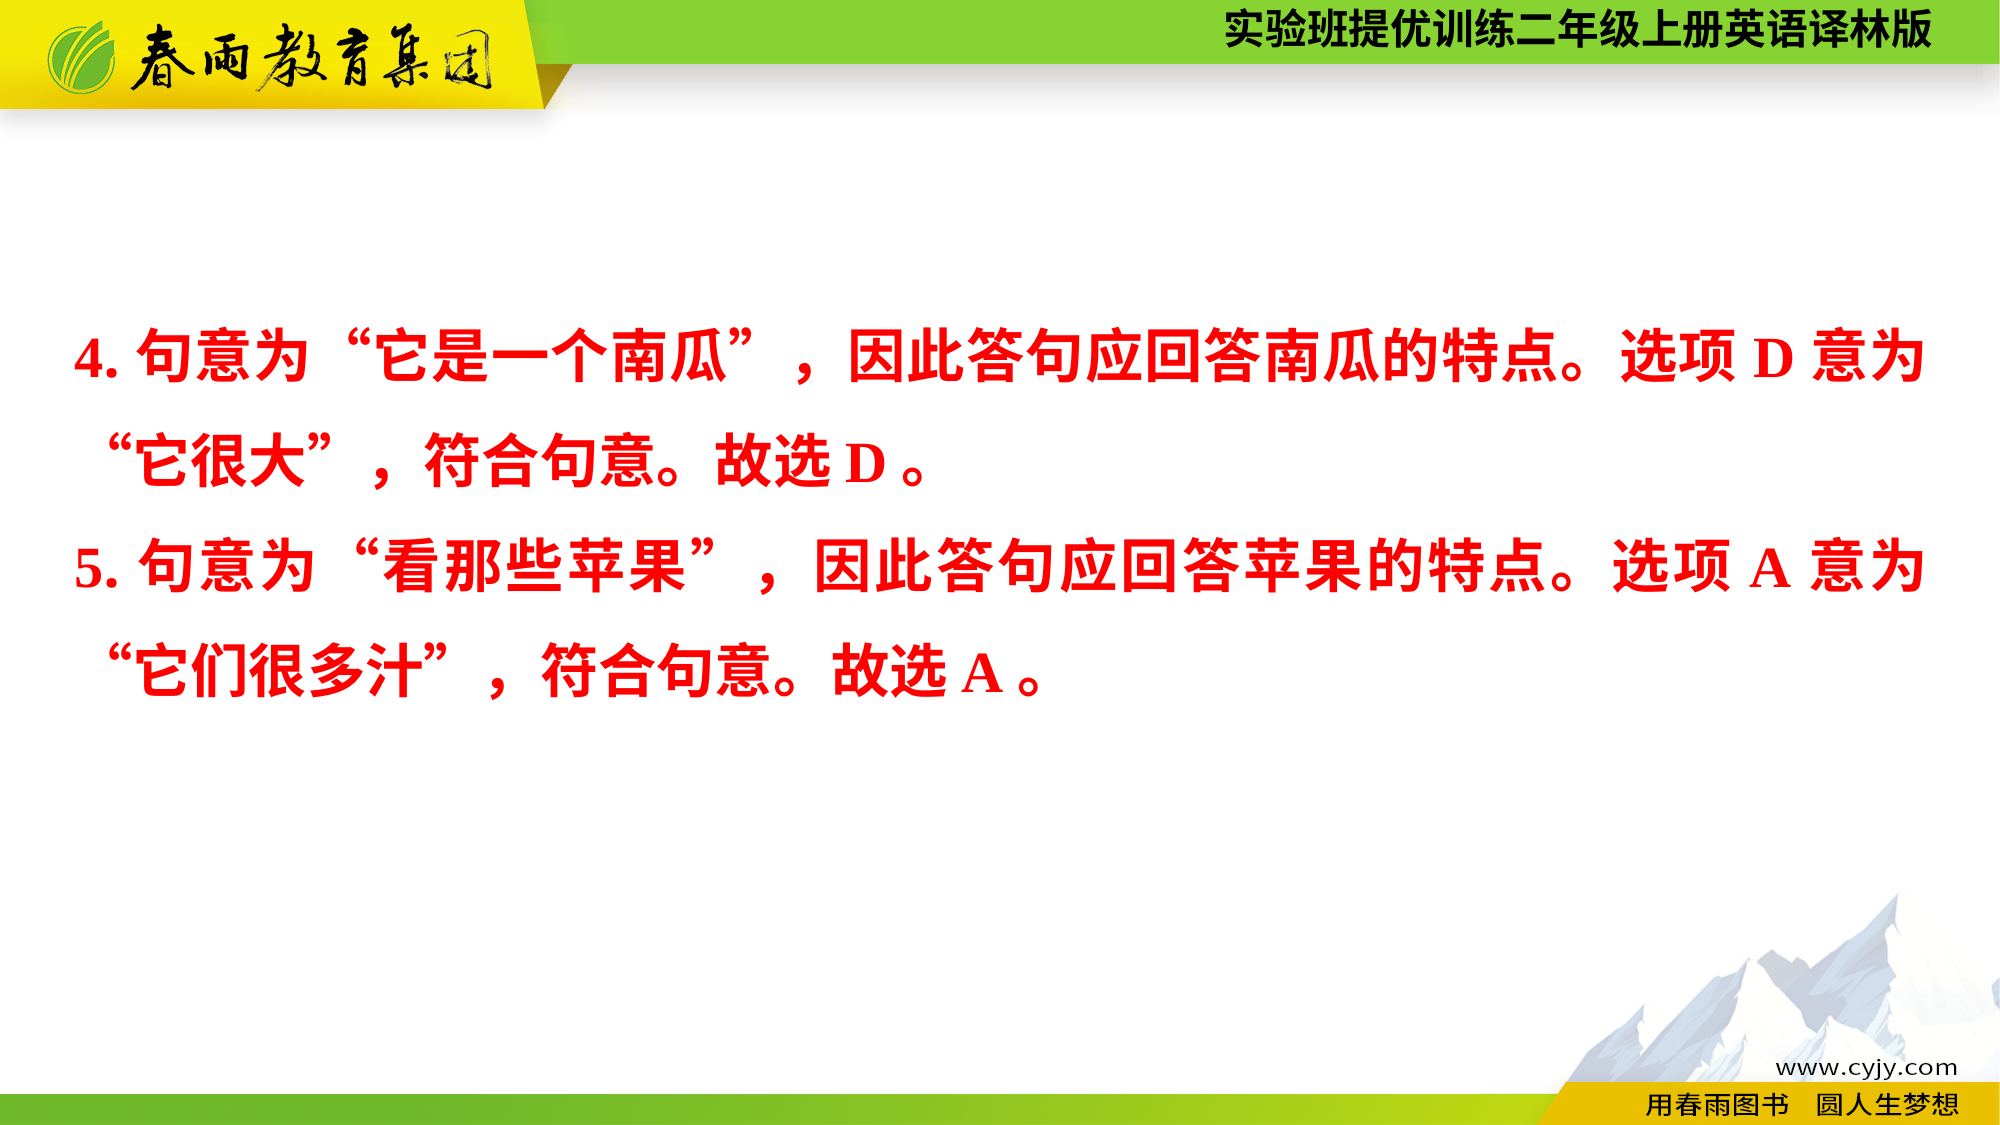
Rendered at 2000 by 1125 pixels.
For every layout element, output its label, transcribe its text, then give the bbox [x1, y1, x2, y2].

list 4.句意为“它是一个南瓜”，因此答句应回答南瓜的特点。选项D意为“它很大”，符合句意。故选D。 5.句意为“看那些苹果”，因此答句应回答苹果的特点。选项A意为“它们很多汁”，符合句意。故选A。 [59, 276, 1944, 716]
picture [0, 0, 2000, 1125]
